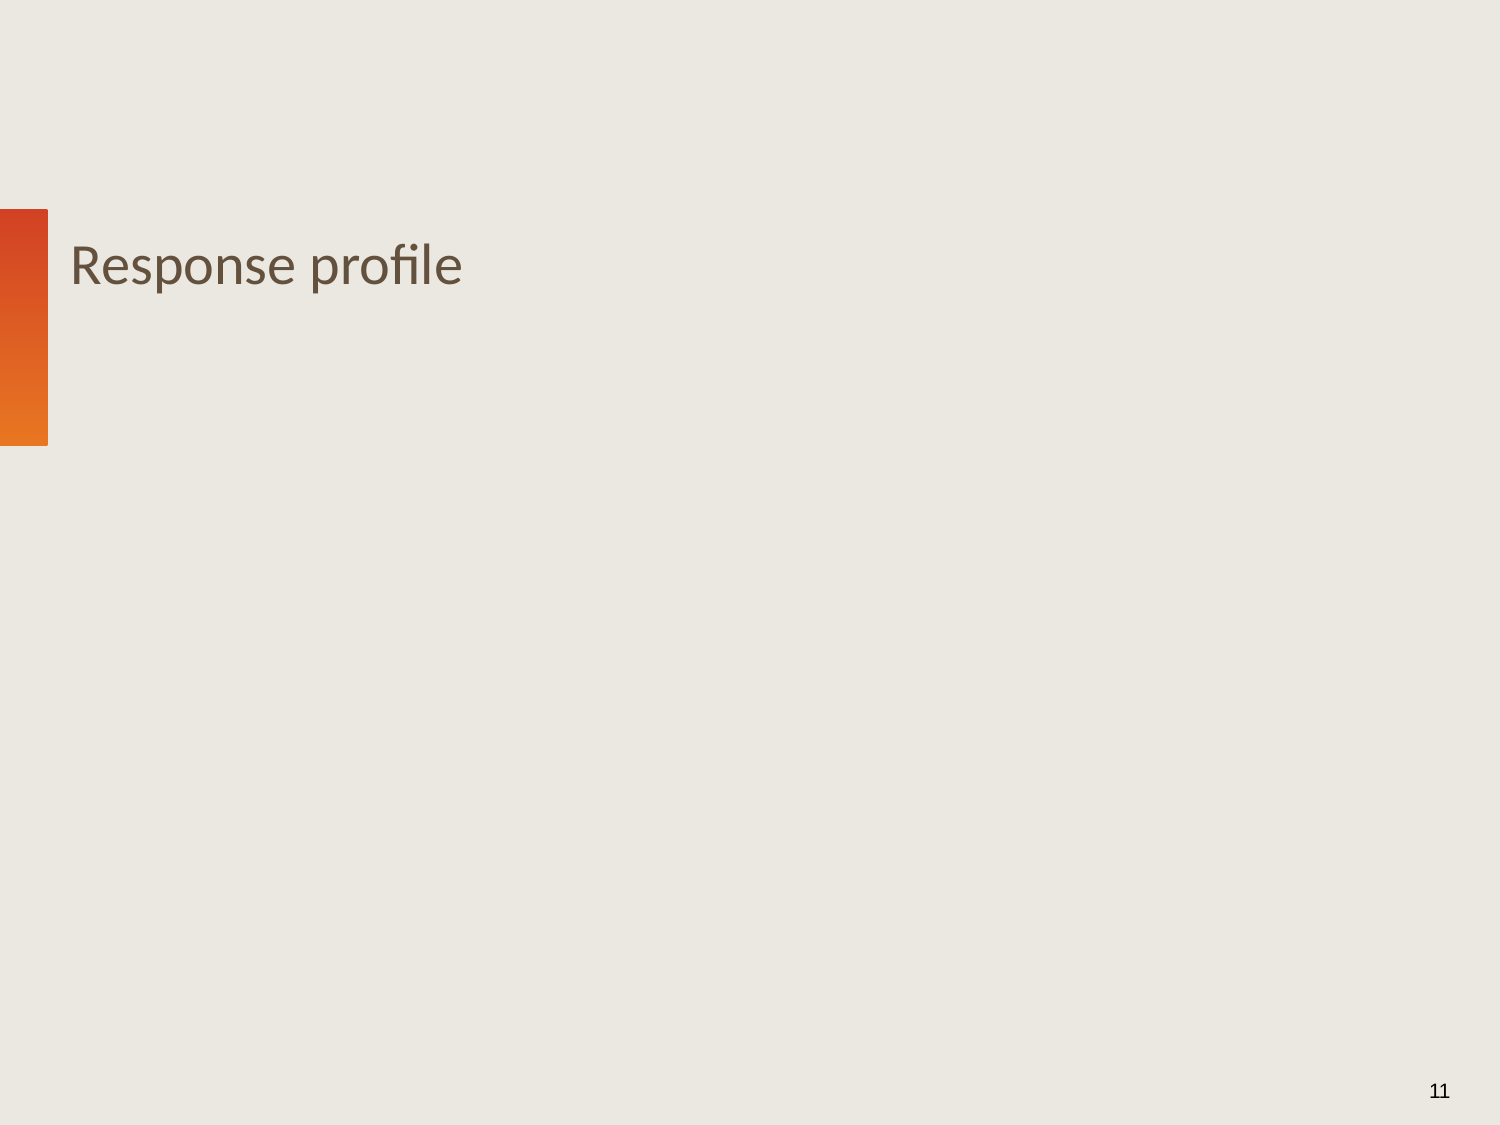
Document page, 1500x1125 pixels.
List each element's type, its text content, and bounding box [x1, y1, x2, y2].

list Response profile [70, 212, 1376, 449]
